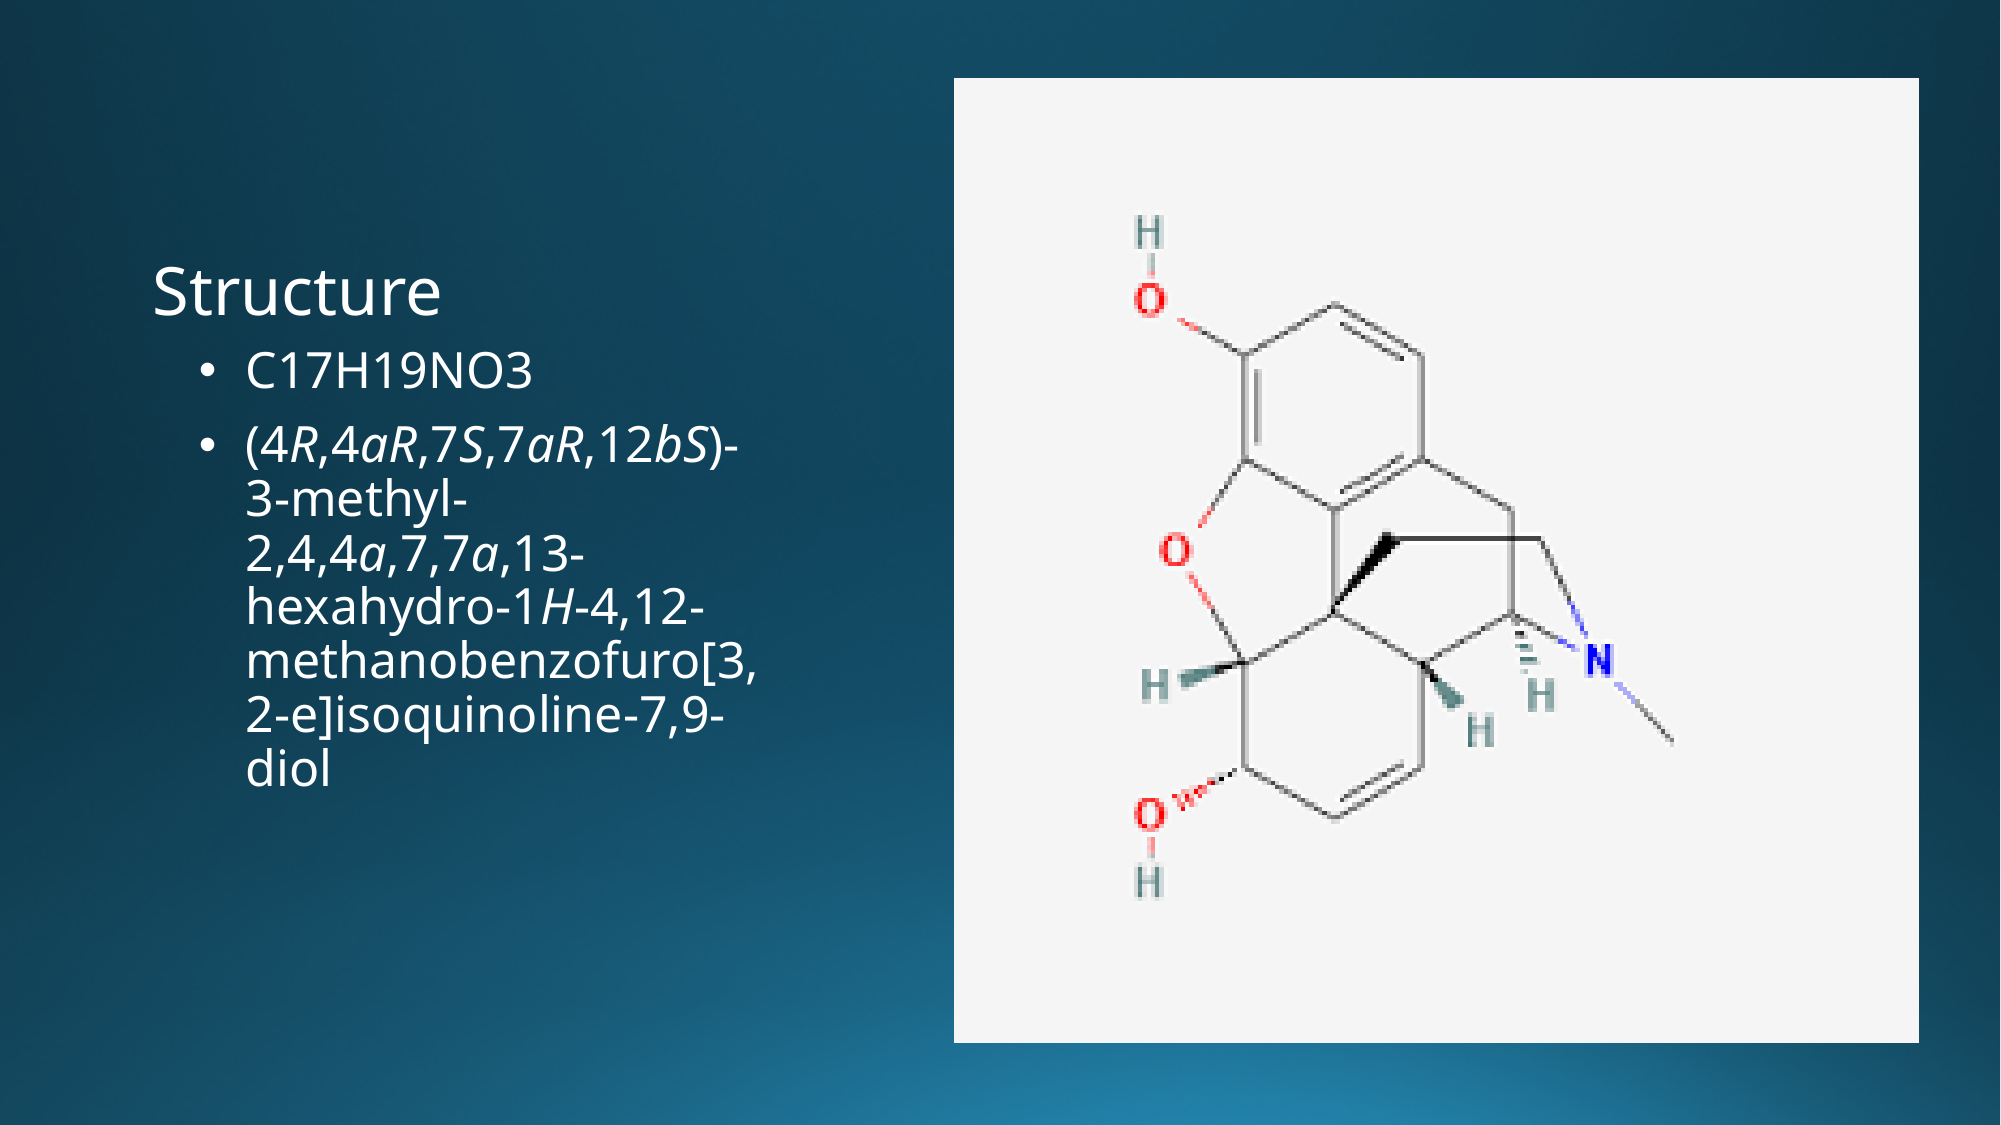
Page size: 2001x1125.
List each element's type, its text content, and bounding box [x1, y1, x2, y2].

list C17H19NO3 (4R,4aR,7S,7aR,12bS)-3-methyl-2,4,4a,7,7a,13-hexahydro-1H-4,12-methanobenzofuro[3,2-e]isoquinoline-7,9-diol [183, 337, 783, 963]
title Structure [137, 75, 783, 338]
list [954, 78, 1919, 1043]
picture [0, 0, 2001, 1125]
